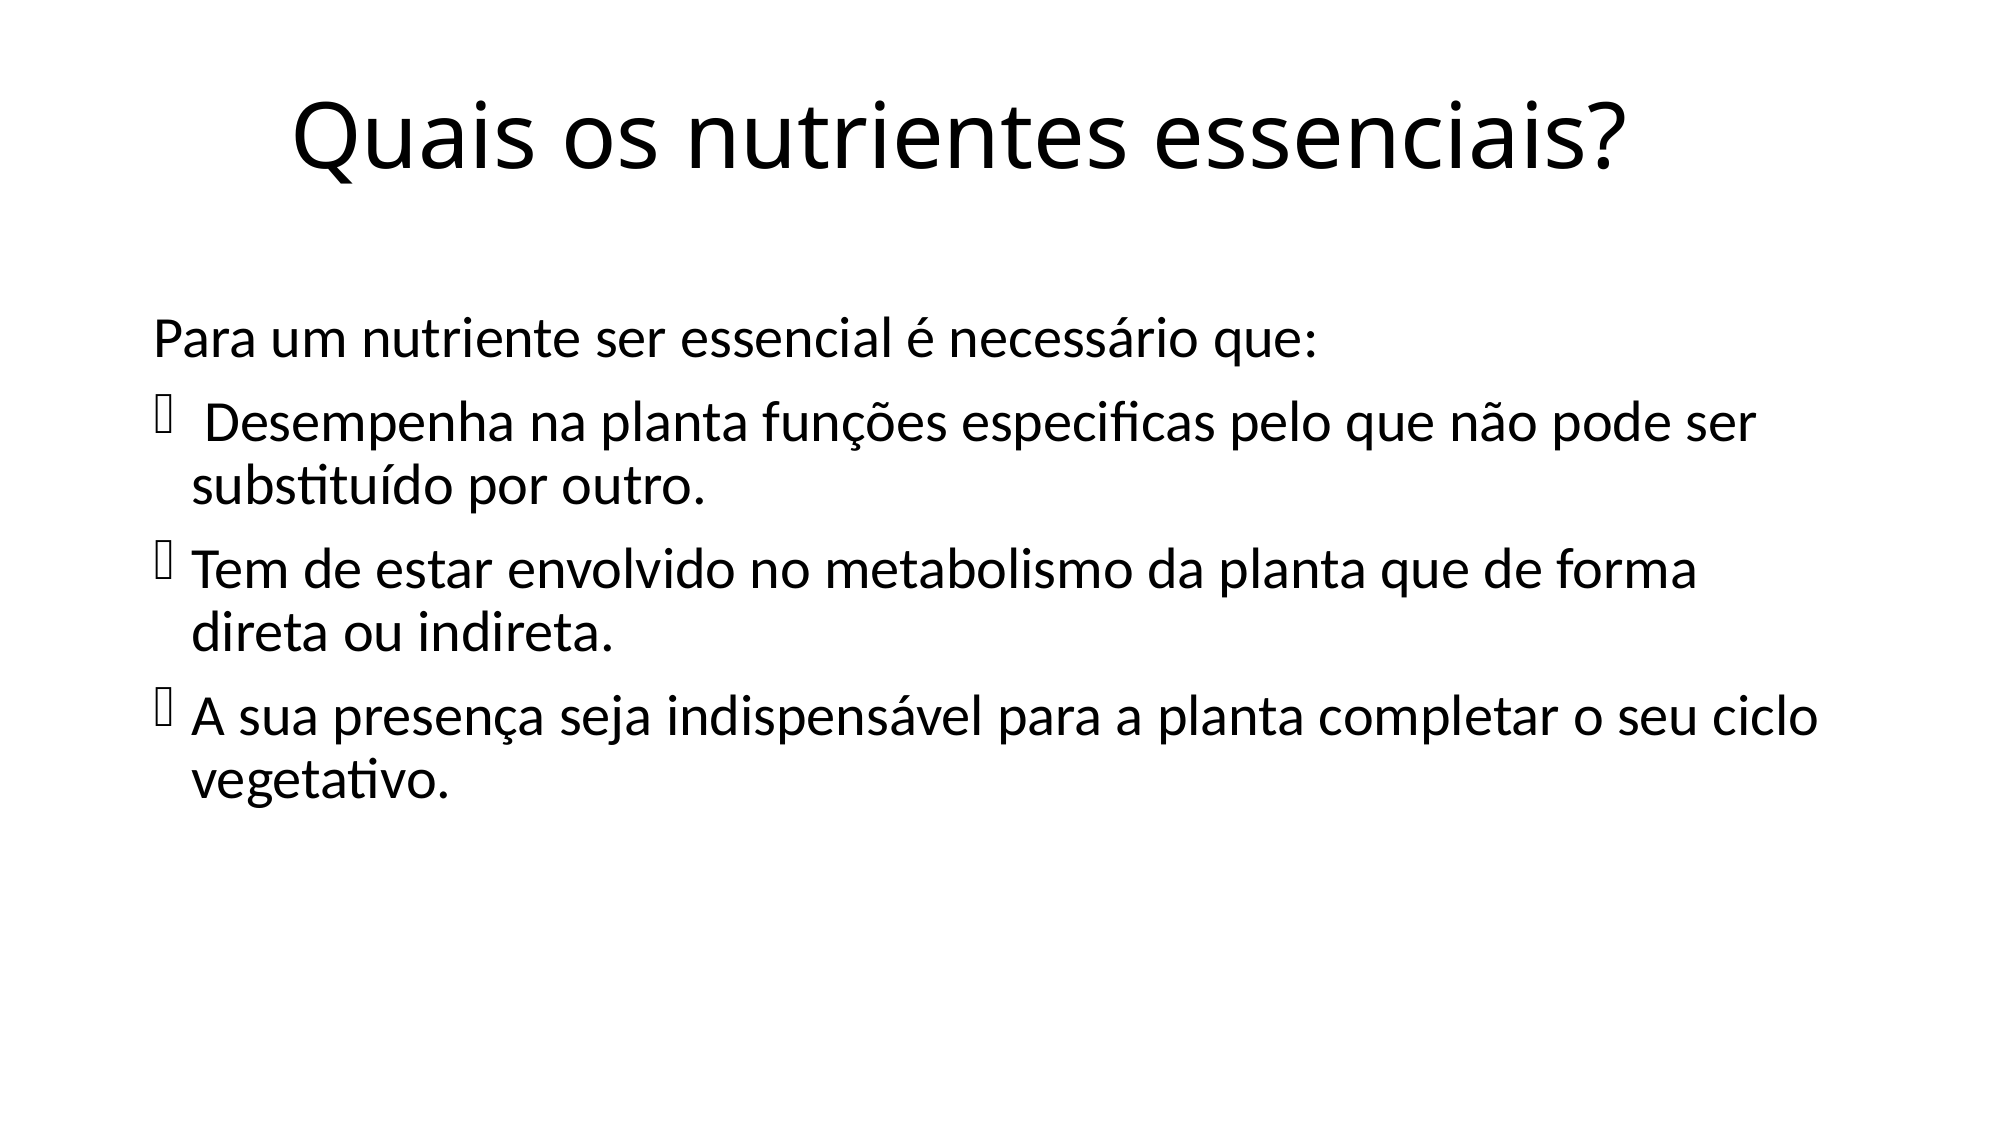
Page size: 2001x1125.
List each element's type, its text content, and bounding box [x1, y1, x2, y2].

title Quais os nutrientes essenciais? [275, 29, 2000, 248]
list Para um nutriente ser essencial é necessário que: Desempenha na planta funções especificas pelo que não pode ser substituído por outro. Tem de estar envolvido no metabolismo da planta que de forma direta ou indireta. A sua presença seja indispensável para a planta completar o seu ciclo vegetativo. [138, 299, 1864, 1014]
